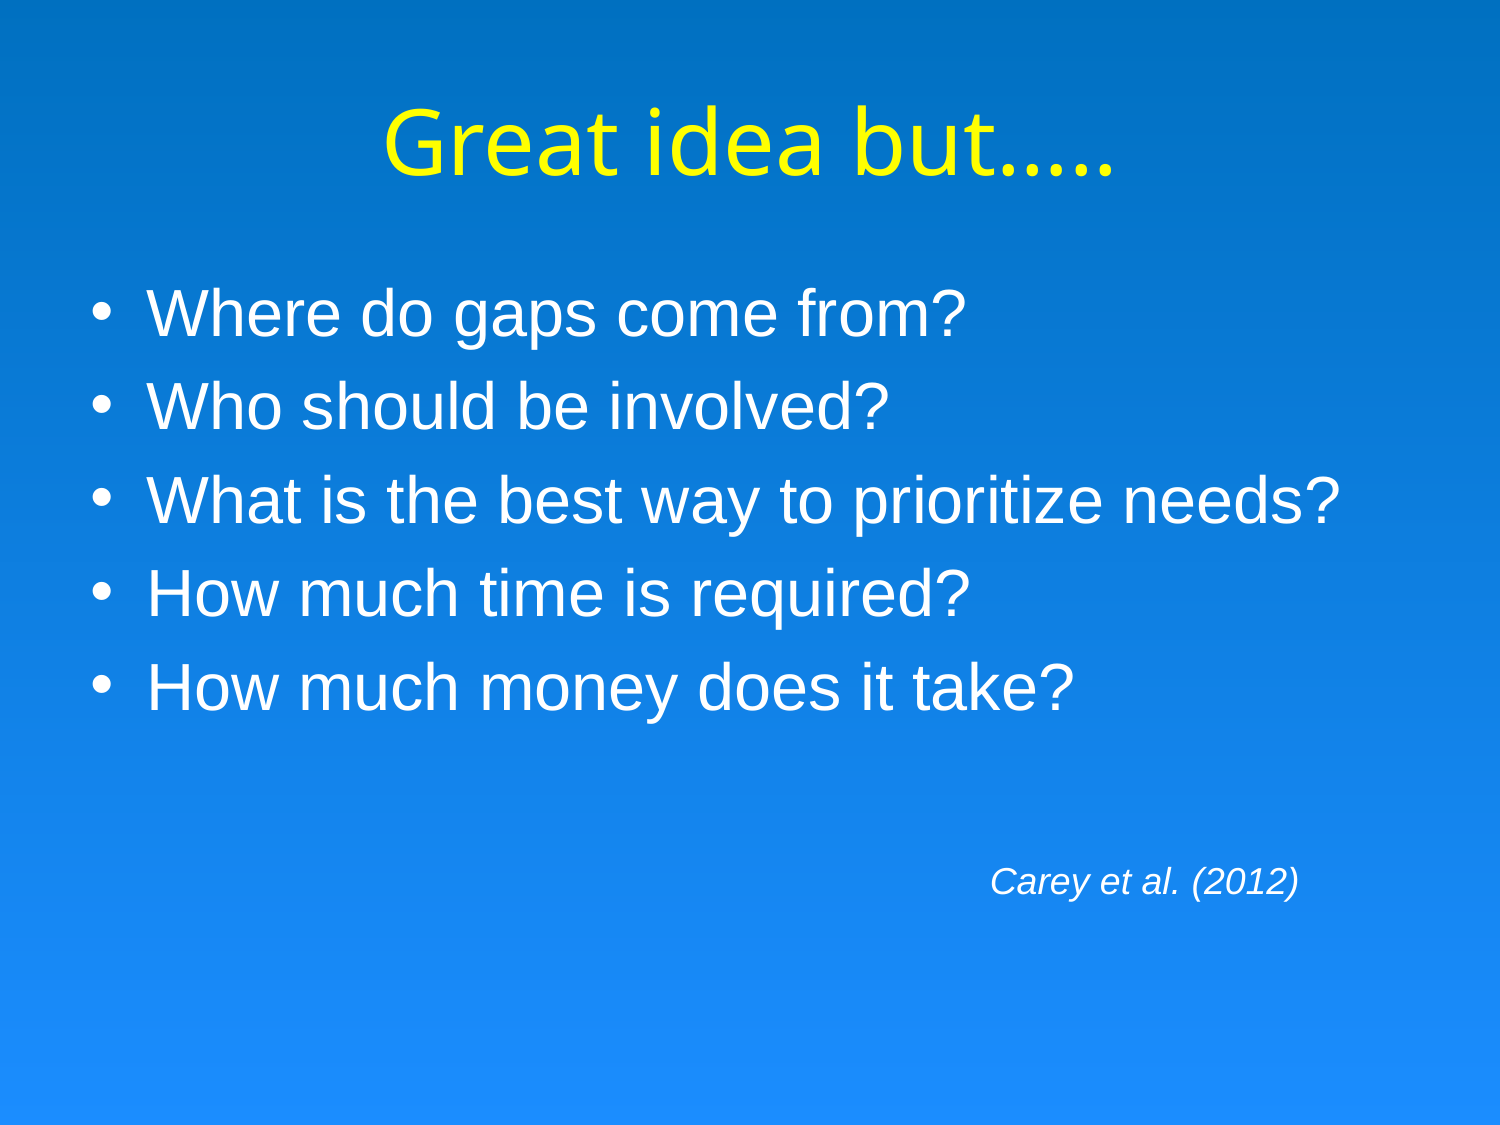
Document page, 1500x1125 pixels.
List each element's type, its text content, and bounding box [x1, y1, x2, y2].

title Great idea but….. [74, 44, 1426, 233]
list Where do gaps come from? Who should be involved? What is the best way to prioritize needs? How much time is required? How much money does it take? [74, 262, 1426, 1006]
text_box Carey et al. (2012) [974, 849, 1338, 910]
